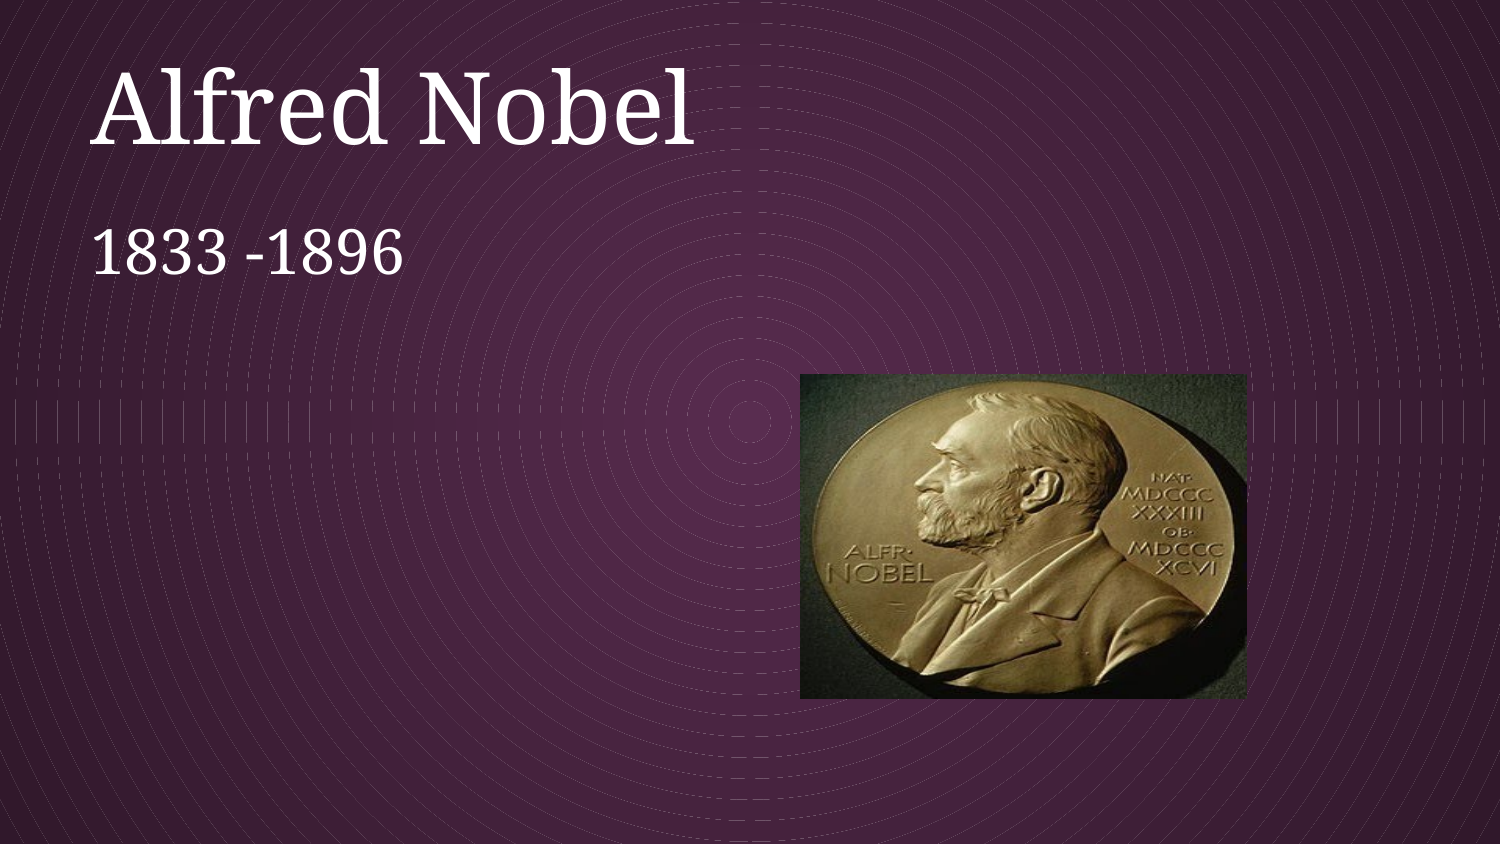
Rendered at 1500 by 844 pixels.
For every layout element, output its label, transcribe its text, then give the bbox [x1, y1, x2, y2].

list 1833 -1896 [75, 196, 1425, 808]
picture [799, 374, 1248, 699]
title Alfred Nobel [75, 33, 1425, 175]
